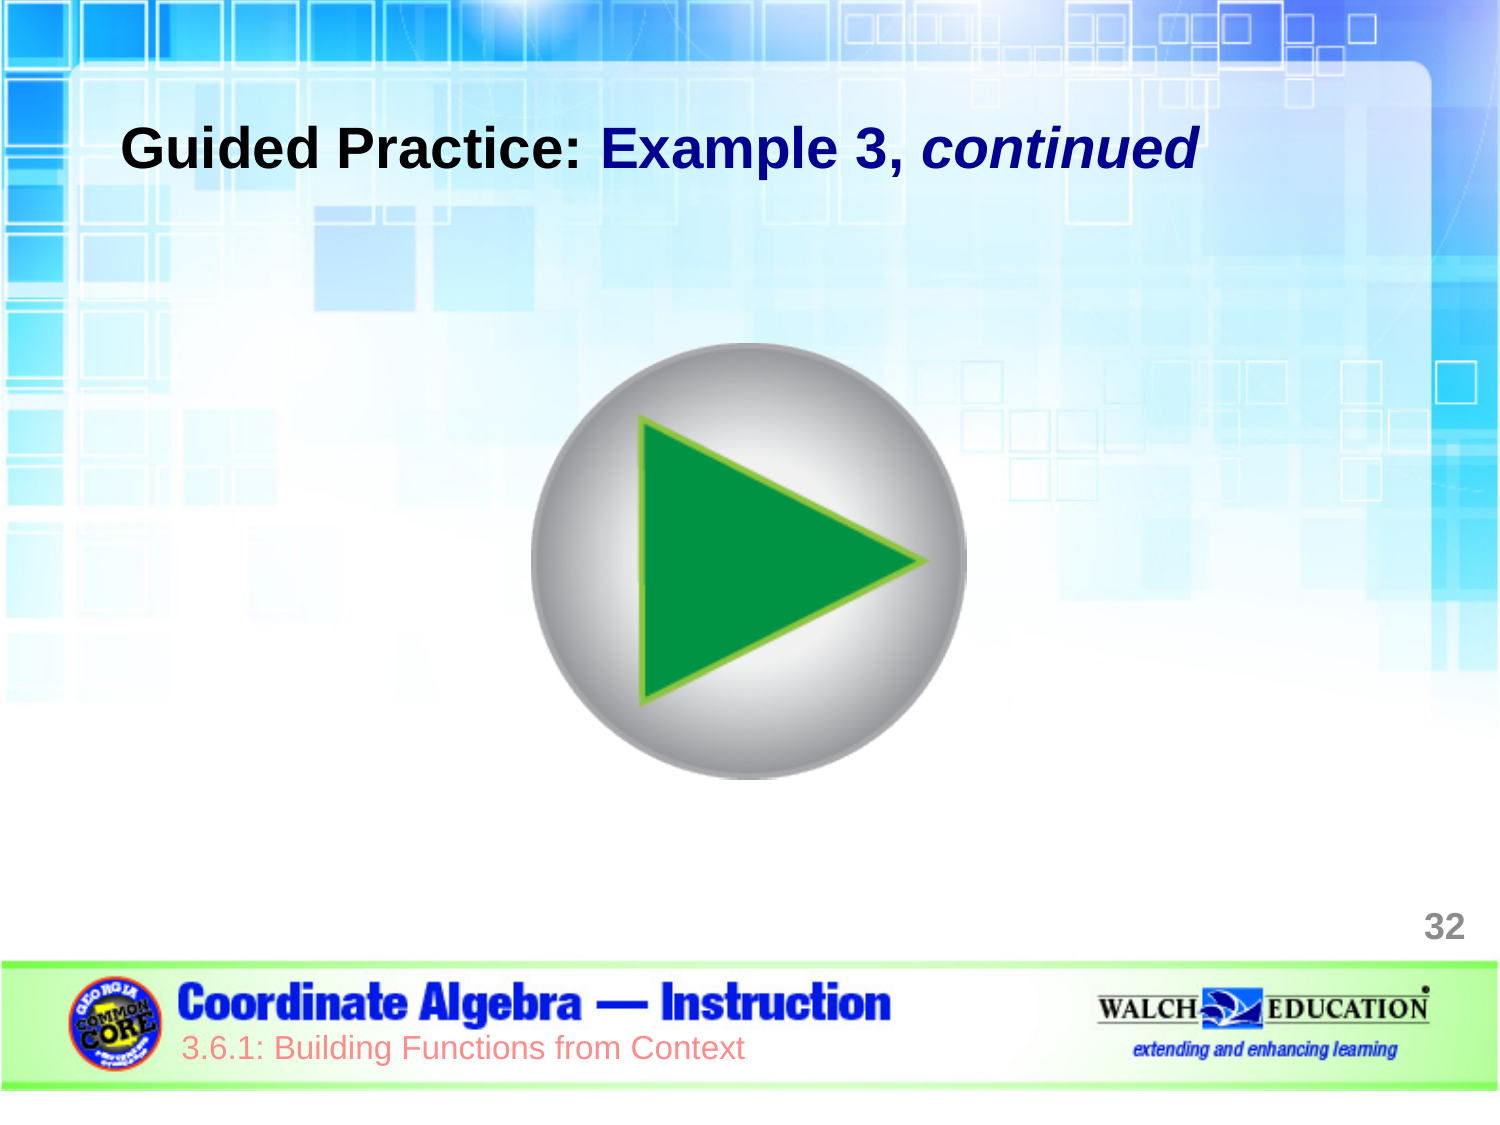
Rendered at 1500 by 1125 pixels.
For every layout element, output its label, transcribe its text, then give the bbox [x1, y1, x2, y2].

text_box Guided Practice: Example 3, continued [105, 103, 1394, 925]
picture [1, 0, 1500, 1091]
slide_number 32 [1361, 901, 1481, 949]
footer 3.6.1: Building Functions from Context [166, 1024, 1080, 1069]
